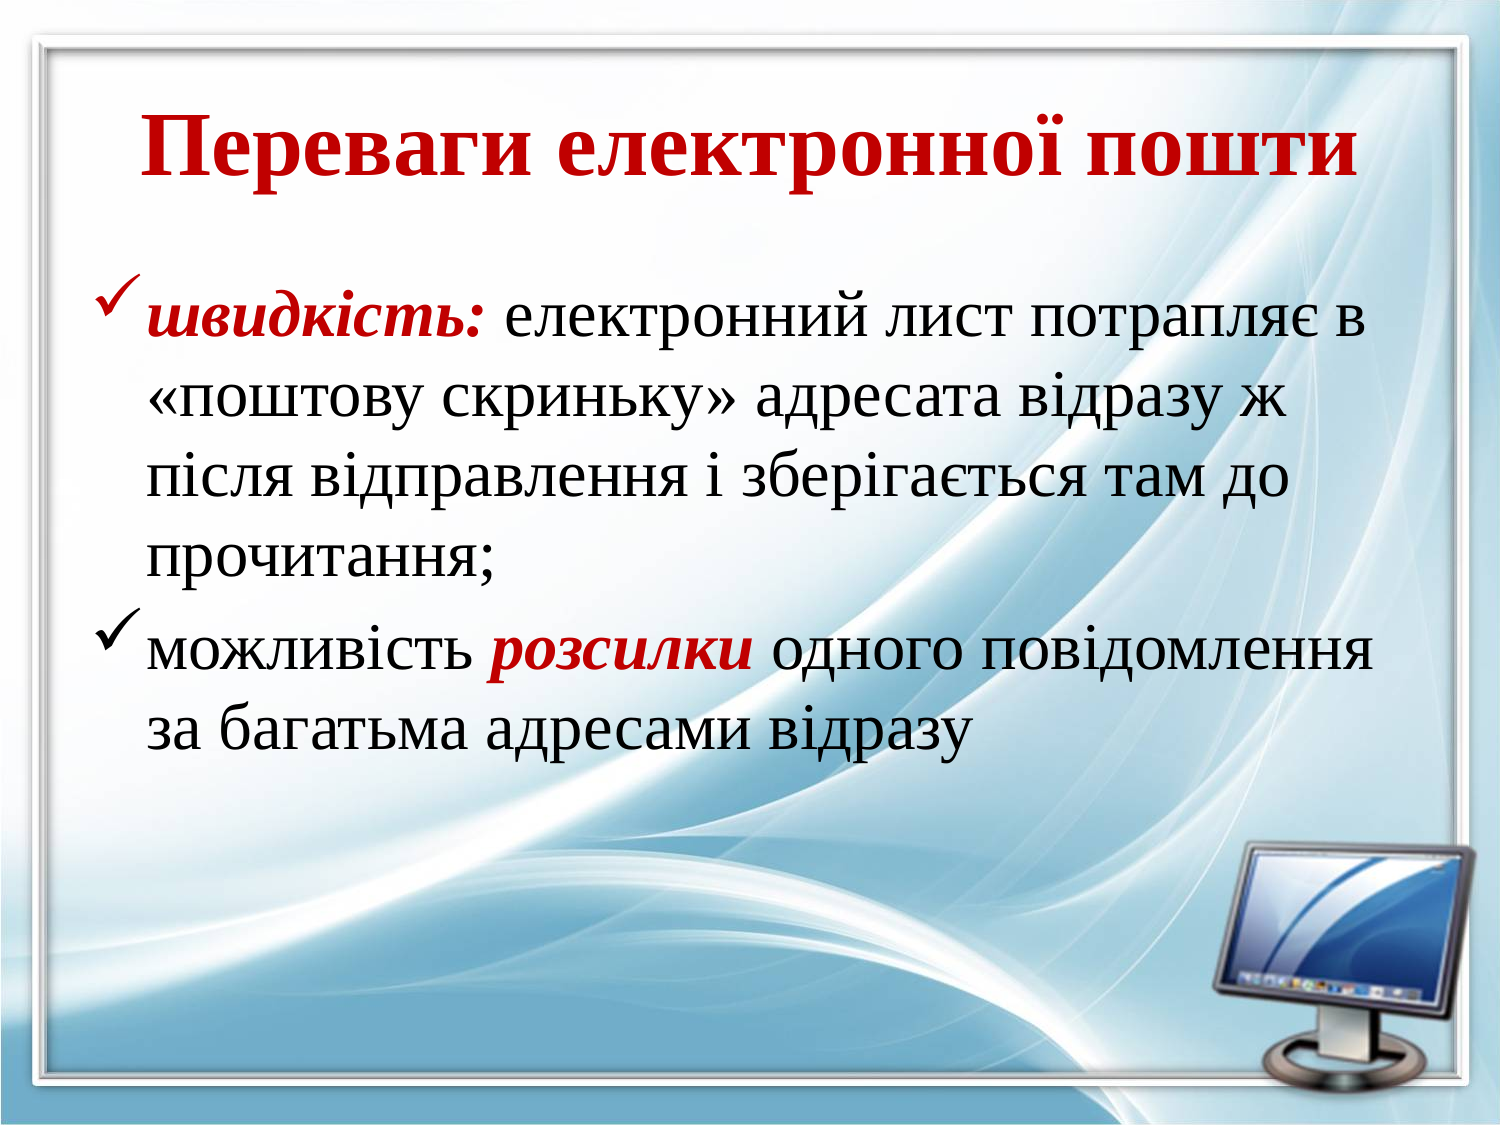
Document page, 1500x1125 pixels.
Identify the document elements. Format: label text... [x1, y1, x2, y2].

picture [0, 0, 1500, 1125]
title Переваги електронної пошти [74, 44, 1426, 233]
list швидкість: електронний лист потрапляє в «поштову скриньку» адресата відразу ж після відправлення і зберігається там до прочитання; можливість розсилки одного повідомлення за багатьма адресами відразу [74, 262, 1426, 1006]
